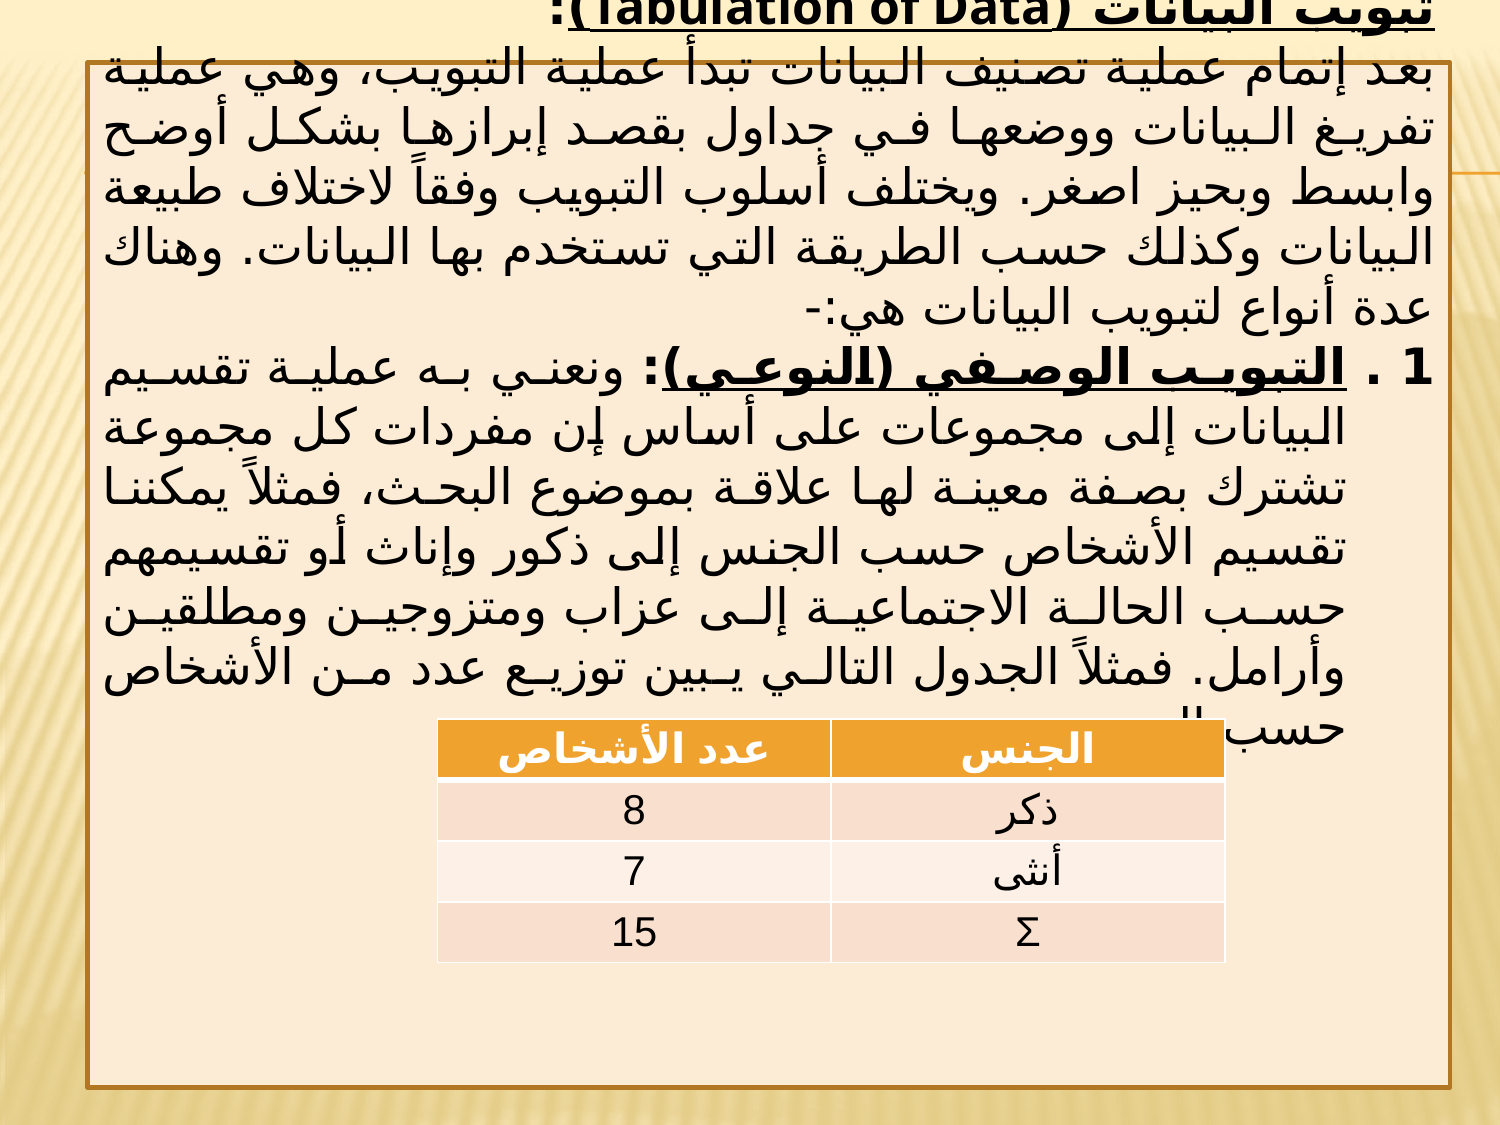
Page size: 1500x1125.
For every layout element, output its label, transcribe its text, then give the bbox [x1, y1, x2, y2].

text_box تبويب البيانات (Tabulation of Data): بعد إتمام عملية تصنيف البيانات تبدأ عملية التبويب، وهي عملية تفريغ البيانات ووضعها في جداول بقصد إبرازها بشكل أوضح وابسط وبحيز اصغر. ويختلف أسلوب التبويب وفقاً لاختلاف طبيعة البيانات وكذلك حسب الطريقة التي تستخدم بها البيانات. وهناك عدة أنواع لتبويب البيانات هي:- 1 . التبويب الوصفي (النوعي): ونعني به عملية تقسيم البيانات إلى مجموعات على أساس إن مفردات كل مجموعة تشترك بصفة معينة لها علاقة بموضوع البحث، فمثلاً يمكننا تقسيم الأشخاص حسب الجنس إلى ذكور وإناث أو تقسيمهم حسب الحالة الاجتماعية إلى عزاب ومتزوجين ومطلقين وأرامل. فمثلاً الجدول التالي يبين توزيع عدد من الأشخاص حسب الجنس. [85, 60, 1452, 1090]
table_cell ذكر [832, 783, 1224, 840]
table_cell 8 [438, 783, 830, 840]
table_header الجنس [832, 720, 1224, 777]
table_cell 7 [438, 842, 830, 901]
table_header عدد الأشخاص [438, 720, 830, 777]
table_cell 15 [438, 903, 830, 962]
table_cell أنثى [832, 842, 1224, 901]
table_cell Σ [832, 903, 1224, 962]
